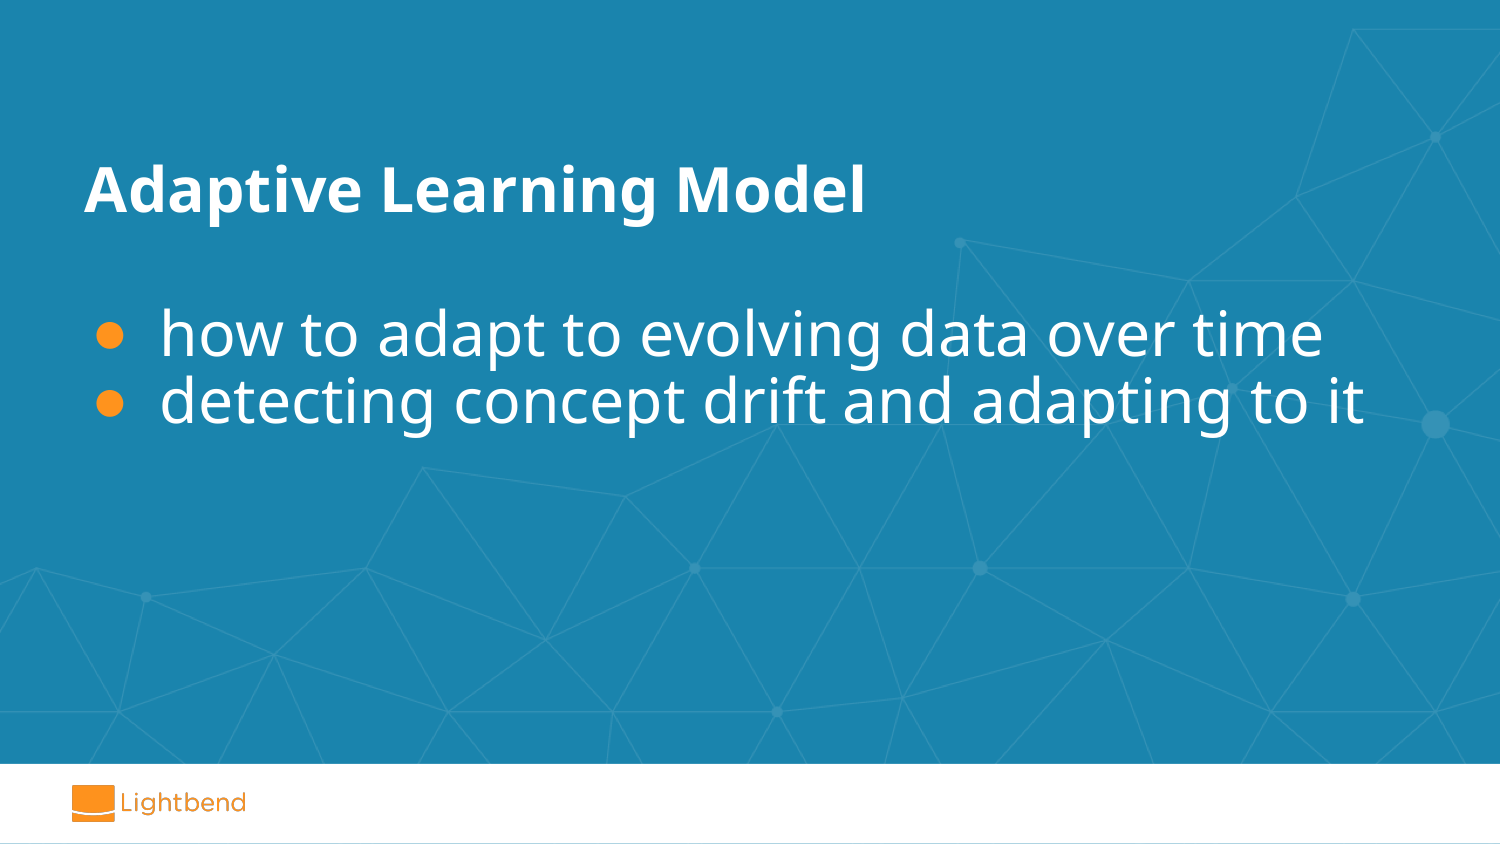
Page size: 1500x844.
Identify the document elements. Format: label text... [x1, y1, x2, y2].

title Adaptive Learning Model [84, 158, 1210, 284]
picture [72, 785, 245, 822]
subtitle how to adapt to evolving data over time detecting concept drift and adapting to it [84, 302, 1413, 507]
